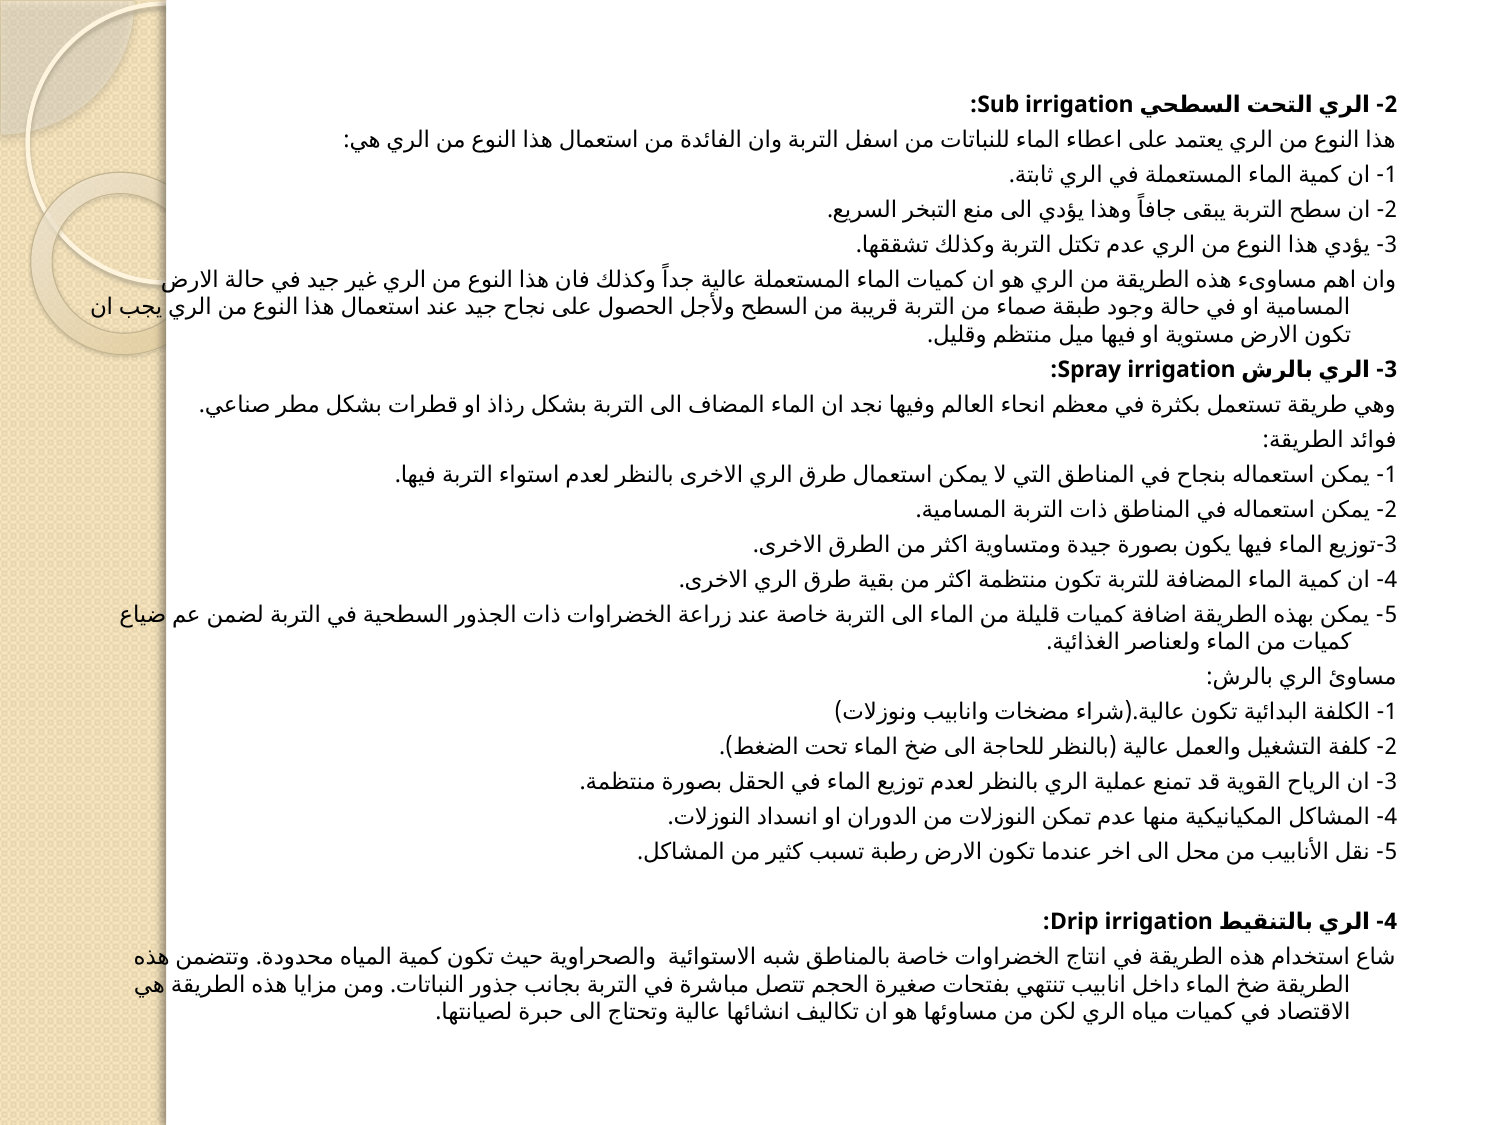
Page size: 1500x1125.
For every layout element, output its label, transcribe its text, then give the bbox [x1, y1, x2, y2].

title [235, 45, 1466, 233]
list 2- الري التحت السطحي Sub irrigation: هذا النوع من الري يعتمد على اعطاء الماء للنباتات من اسفل التربة وان الفائدة من استعمال هذا النوع من الري هي: 1- ان كمية الماء المستعملة في الري ثابتة. 2- ان سطح التربة يبقى جافاً وهذا يؤدي الى منع التبخر السريع. 3- يؤدي هذا النوع من الري عدم تكتل التربة وكذلك تشققها. وان اهم مساوىء هذه الطريقة من الري هو ان كميات الماء المستعملة عالية جداً وكذلك فان هذا النوع من الري غير جيد في حالة الارض المسامية او في حالة وجود طبقة صماء من التربة قريبة من السطح ولأجل الحصول على نجاح جيد عند استعمال هذا النوع من الري يجب ان تكون الارض مستوية او فيها ميل منتظم وقليل. 3- الري بالرش Spray irrigation: وهي طريقة تستعمل بكثرة في معظم انحاء العالم وفيها نجد ان الماء المضاف الى التربة بشكل رذاذ او قطرات بشكل مطر صناعي. فوائد الطريقة: 1- يمكن استعماله بنجاح في المناطق التي لا يمكن استعمال طرق الري الاخرى بالنظر لعدم استواء التربة فيها. 2- يمكن استعماله في المناطق ذات التربة المسامية. 3-توزيع الماء فيها يكون بصورة جيدة ومتساوية اكثر من الطرق الاخرى. 4- ان كمية الماء المضافة للتربة تكون منتظمة اكثر من بقية طرق الري الاخرى. 5- يمكن بهذه الطريقة اضافة كميات قليلة من الماء الى التربة خاصة عند زراعة الخضراوات ذات الجذور السطحية في التربة لضمن عم ضياع كميات من الماء ولعناصر الغذائية. مساوئ الري بالرش: 1- الكلفة البدائية تكون عالية.(شراء مضخات وانابيب ونوزلات) 2- كلفة التشغيل والعمل عالية (بالنظر للحاجة الى ضخ الماء تحت الضغط). 3- ان الرياح القوية قد تمنع عملية الري بالنظر لعدم توزيع الماء في الحقل بصورة منتظمة. 4- المشاكل المكيانيكية منها عدم تمكن النوزلات من الدوران او انسداد النوزلات. 5- نقل الأنابيب من محل الى اخر عندما تكون الارض رطبة تسبب كثير من المشاكل. 4- الري بالتنقيط Drip irrigation: شاع استخدام هذه الطريقة في انتاج الخضراوات خاصة بالمناطق شبه الاستوائية والصحراوية حيث تكون كمية المياه محدودة. وتتضمن هذه الطريقة ضخ الماء داخل انابيب تنتهي بفتحات صغيرة الحجم تتصل مباشرة في التربة بجانب جذور النباتات. ومن مزايا هذه الطريقة هي الاقتصاد في كميات مياه الري لكن من مساوئها هو ان تكاليف انشائها عالية وتحتاج الى حبرة لصيانتها. [62, 50, 1425, 1075]
